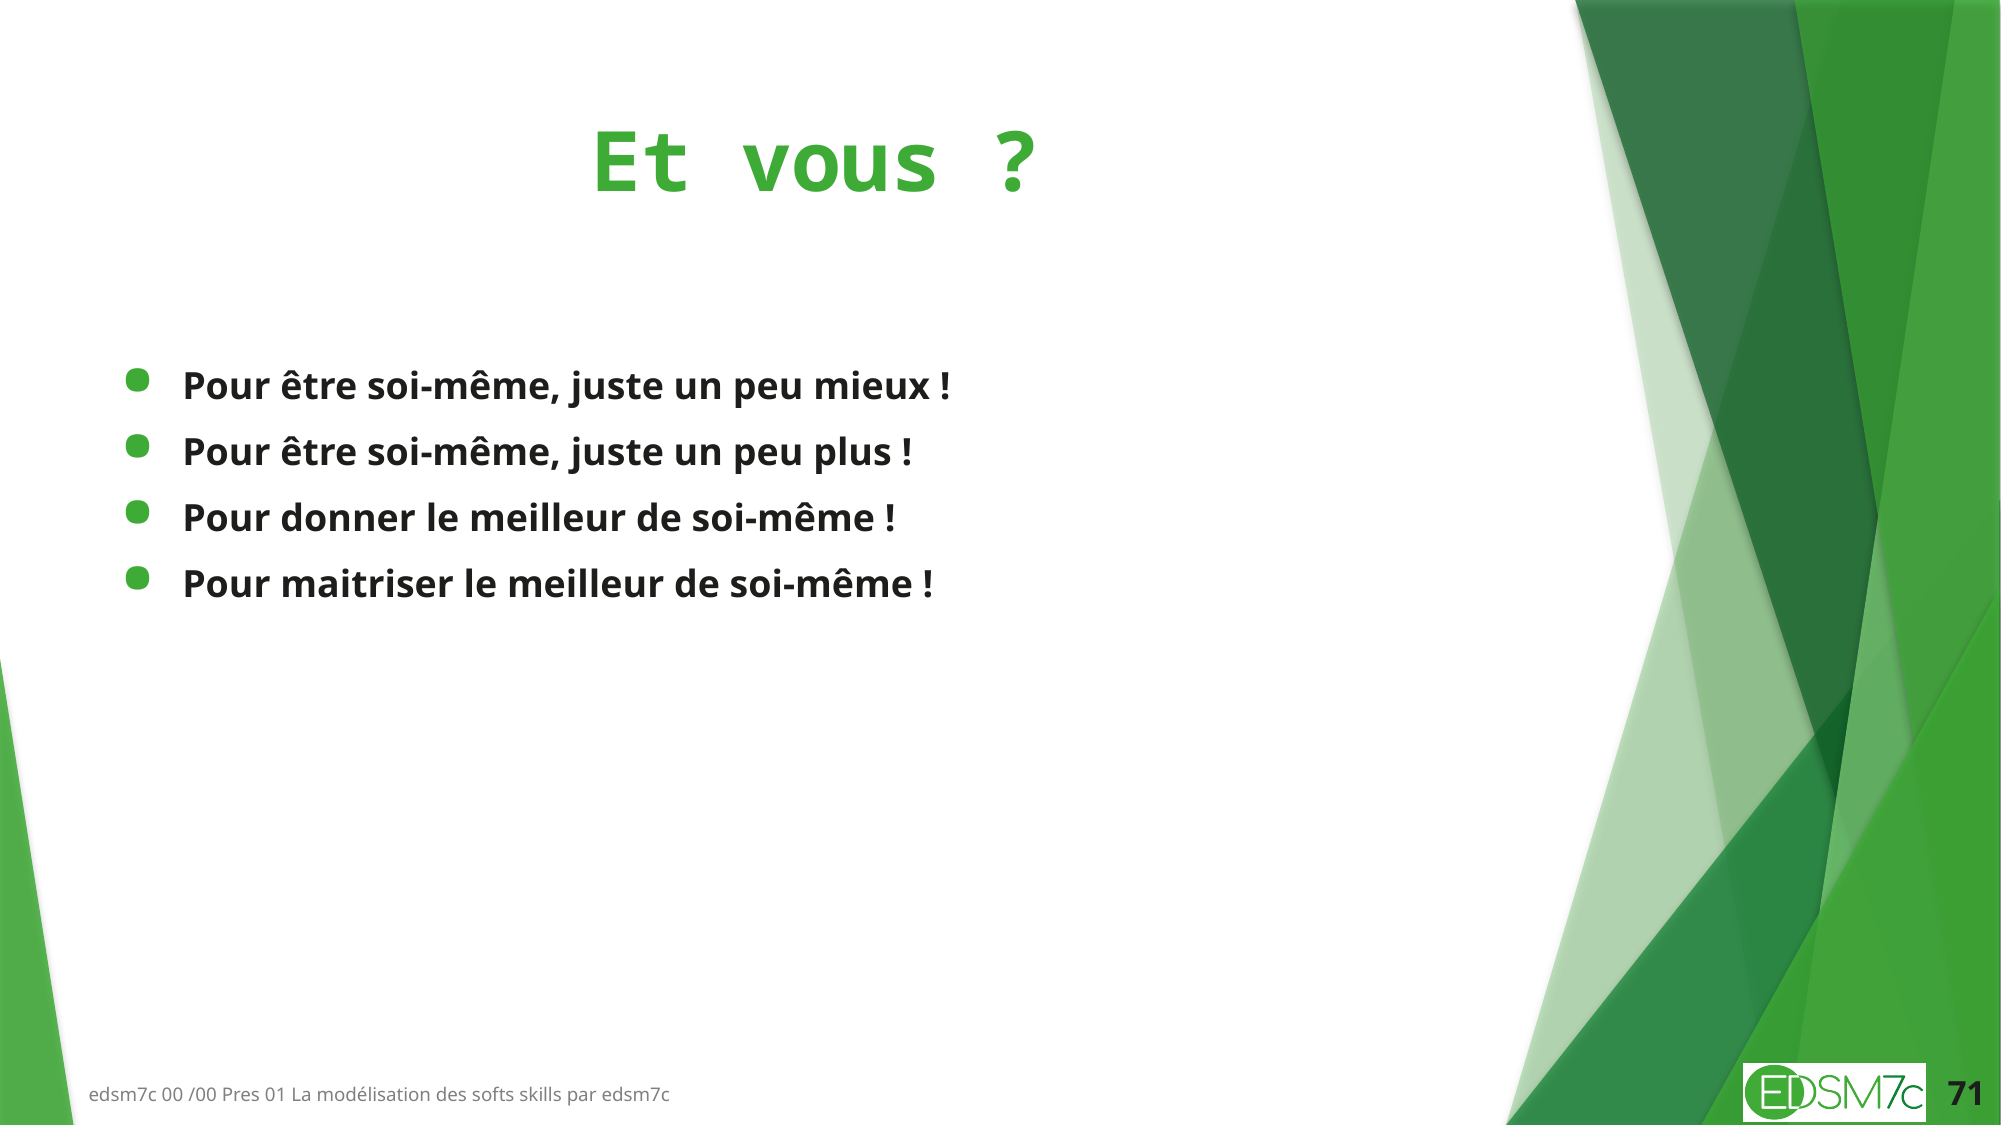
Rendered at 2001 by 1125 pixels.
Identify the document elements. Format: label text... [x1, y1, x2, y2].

title Et vous ? [111, 99, 1522, 317]
slide_number 71 [1928, 1065, 2000, 1125]
footer edsm7c 00 /00 Pres 01 La modélisation des softs skills par edsm7c [73, 1065, 1107, 1125]
list Pour être soi-même, juste un peu mieux ! Pour être soi-même, juste un peu plus ! Pour donner le meilleur de soi-même ! Pour maitriser le meilleur de soi-même ! [111, 354, 1522, 992]
picture [1742, 1061, 1927, 1123]
